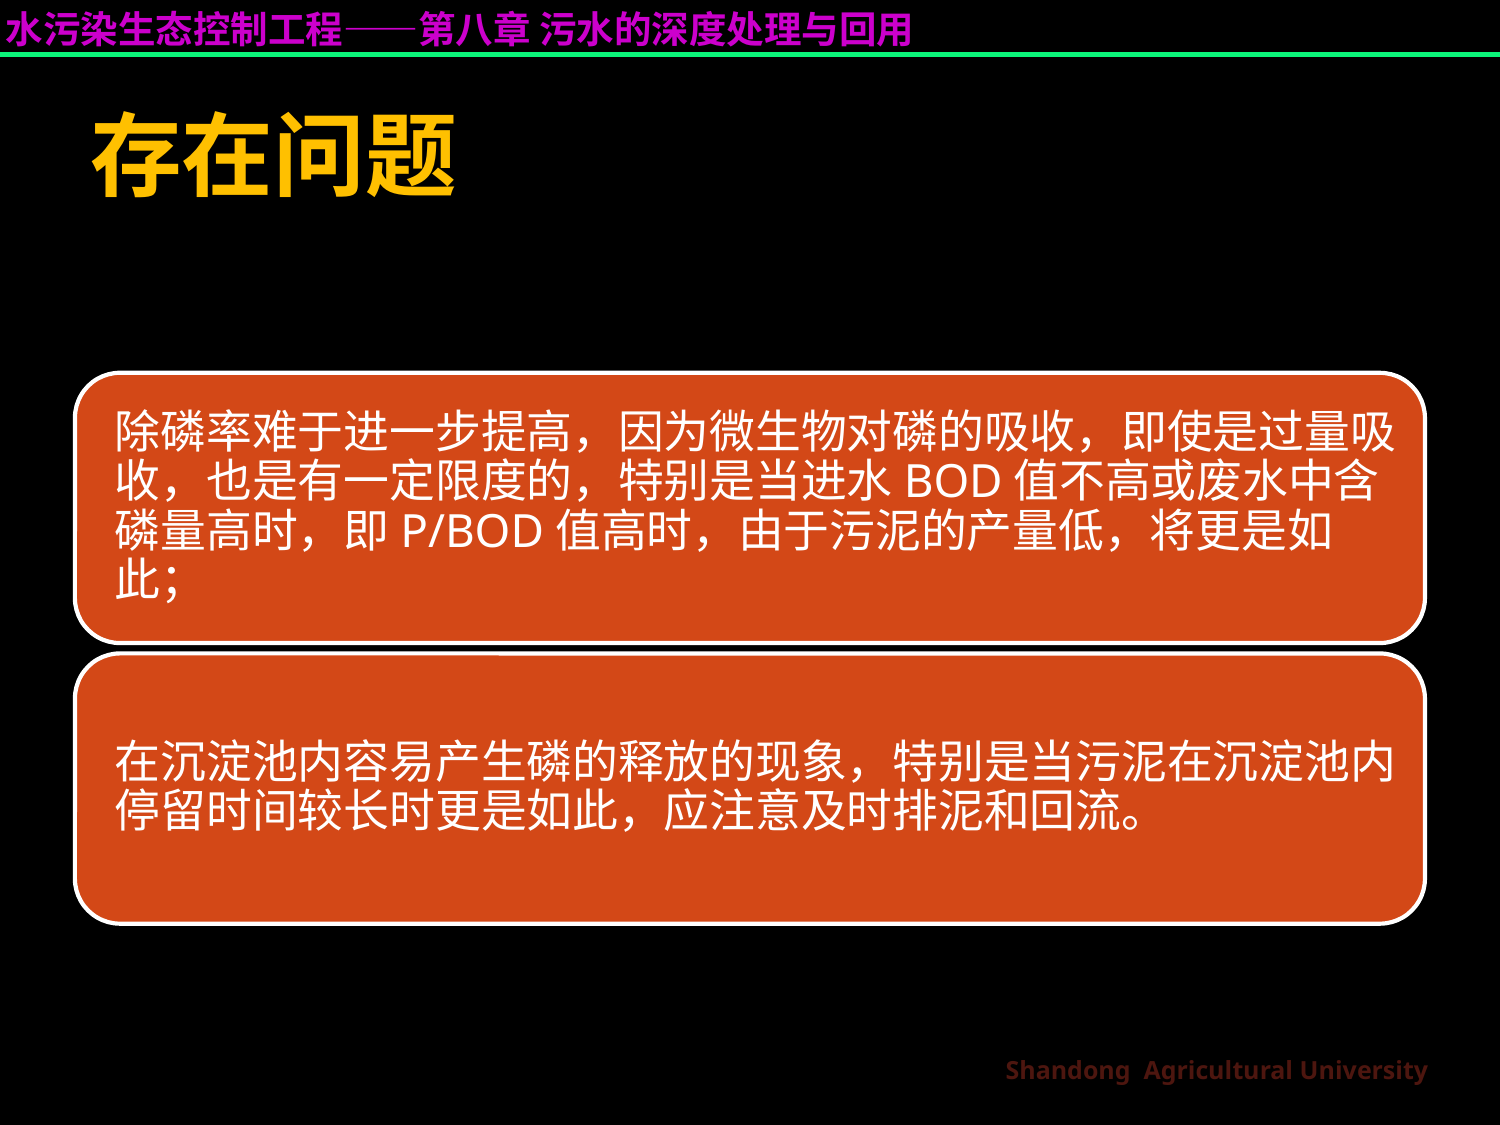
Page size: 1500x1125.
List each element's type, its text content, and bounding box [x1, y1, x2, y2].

title 存在问题 [75, 59, 1425, 248]
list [74, 276, 1426, 1020]
